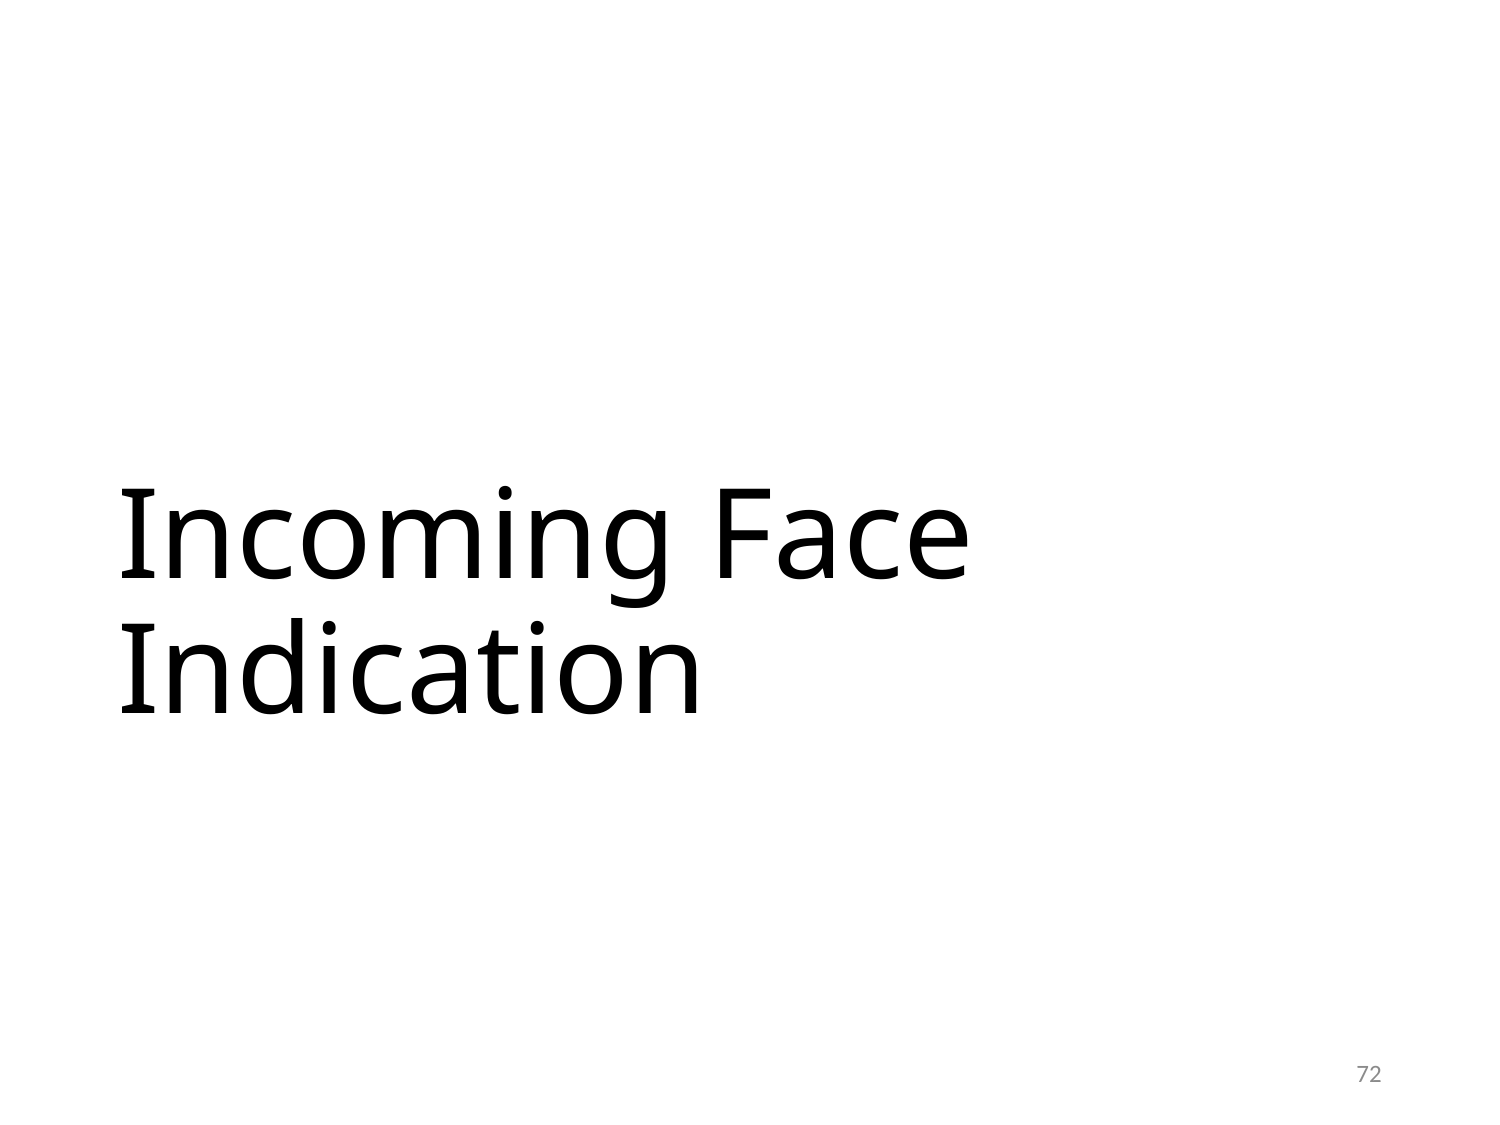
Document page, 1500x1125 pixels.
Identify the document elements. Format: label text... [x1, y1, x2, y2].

slide_number 72 [1059, 1042, 1397, 1103]
title Incoming Face Indication [102, 280, 1397, 749]
